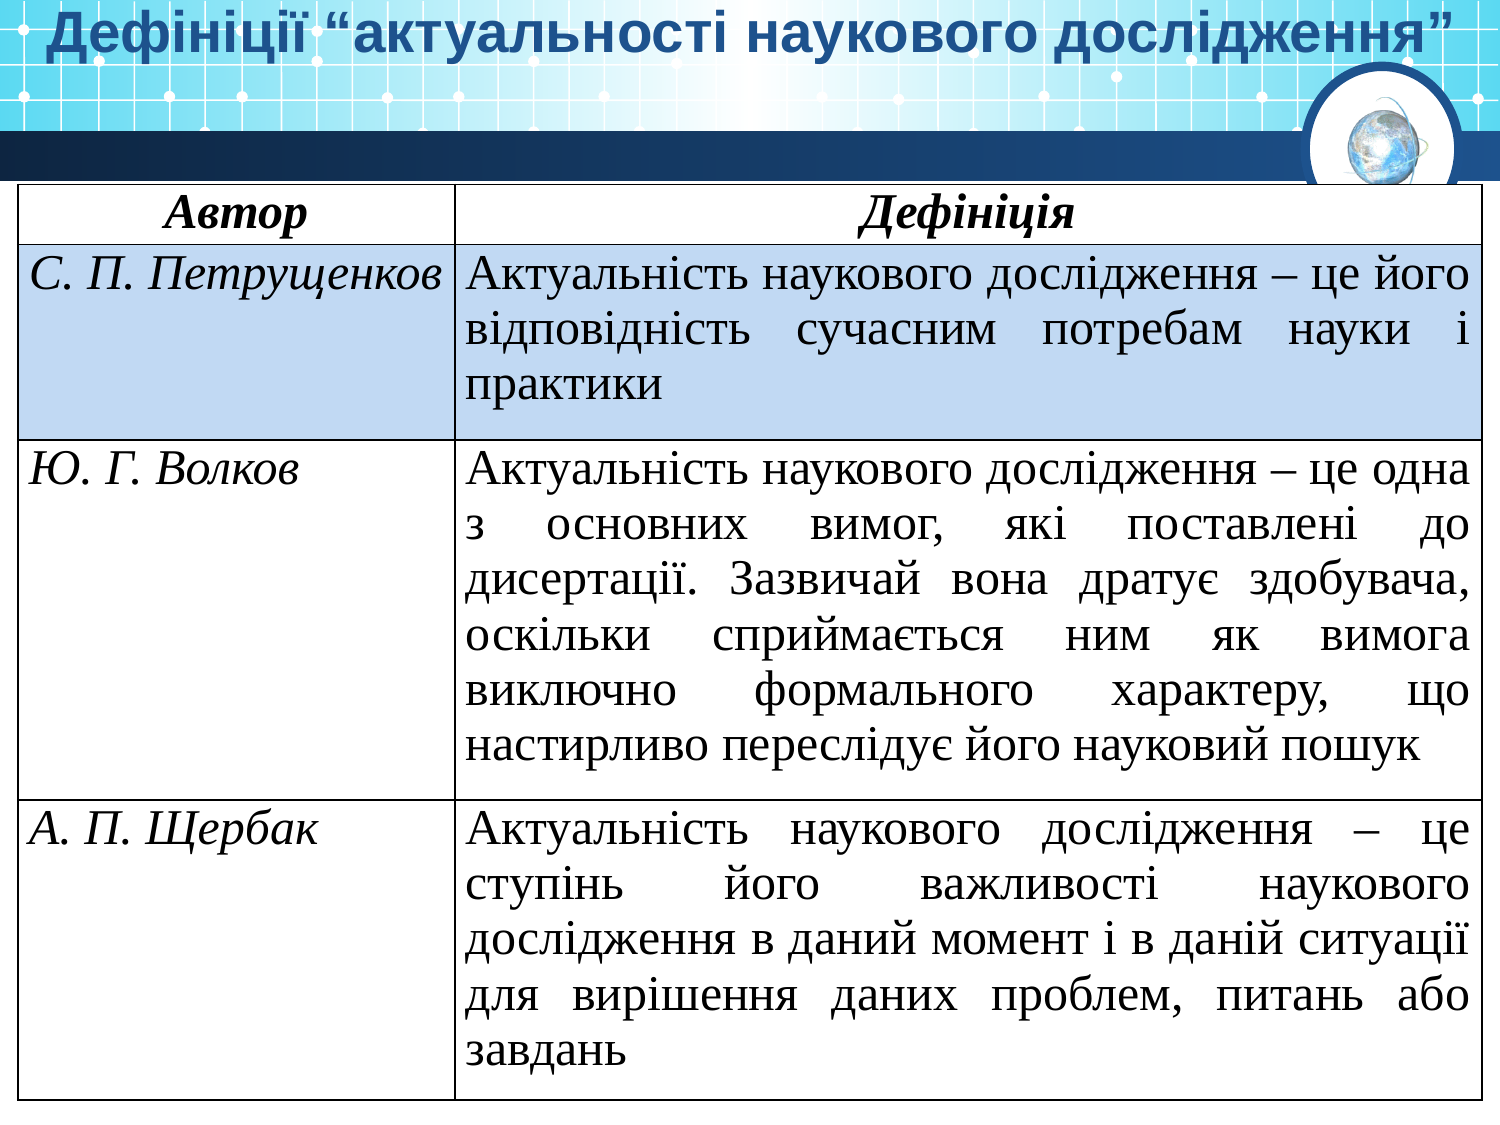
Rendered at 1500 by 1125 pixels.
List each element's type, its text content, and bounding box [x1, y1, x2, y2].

table_header Автор [19, 185, 454, 244]
table_cell Ю. Г. Волков [19, 441, 454, 799]
table_header Дефініція [456, 185, 1481, 244]
table_cell Актуальність наукового дослідження – це його відповідність сучасним потребам науки і практики [456, 245, 1481, 439]
picture [1310, 72, 1454, 184]
text_box Дефініції “актуальності наукового дослідження” [1, 0, 1500, 72]
table_cell С. П. Петрущенков [19, 245, 454, 439]
table_cell А. П. Щербак [19, 801, 454, 1099]
table_cell Актуальність наукового дослідження – це ступінь його важливості наукового дослідження в даний момент і в даній ситуації для вирішення даних проблем, питань або завдань [456, 801, 1481, 1099]
table_cell Актуальність наукового дослідження – це одна з основних вимог, які поставлені до дисертації. Зазвичай вона дратує здобувача, оскільки сприймається ним як вимога виключно формального характеру, що настирливо переслідує його науковий пошук [456, 441, 1481, 799]
